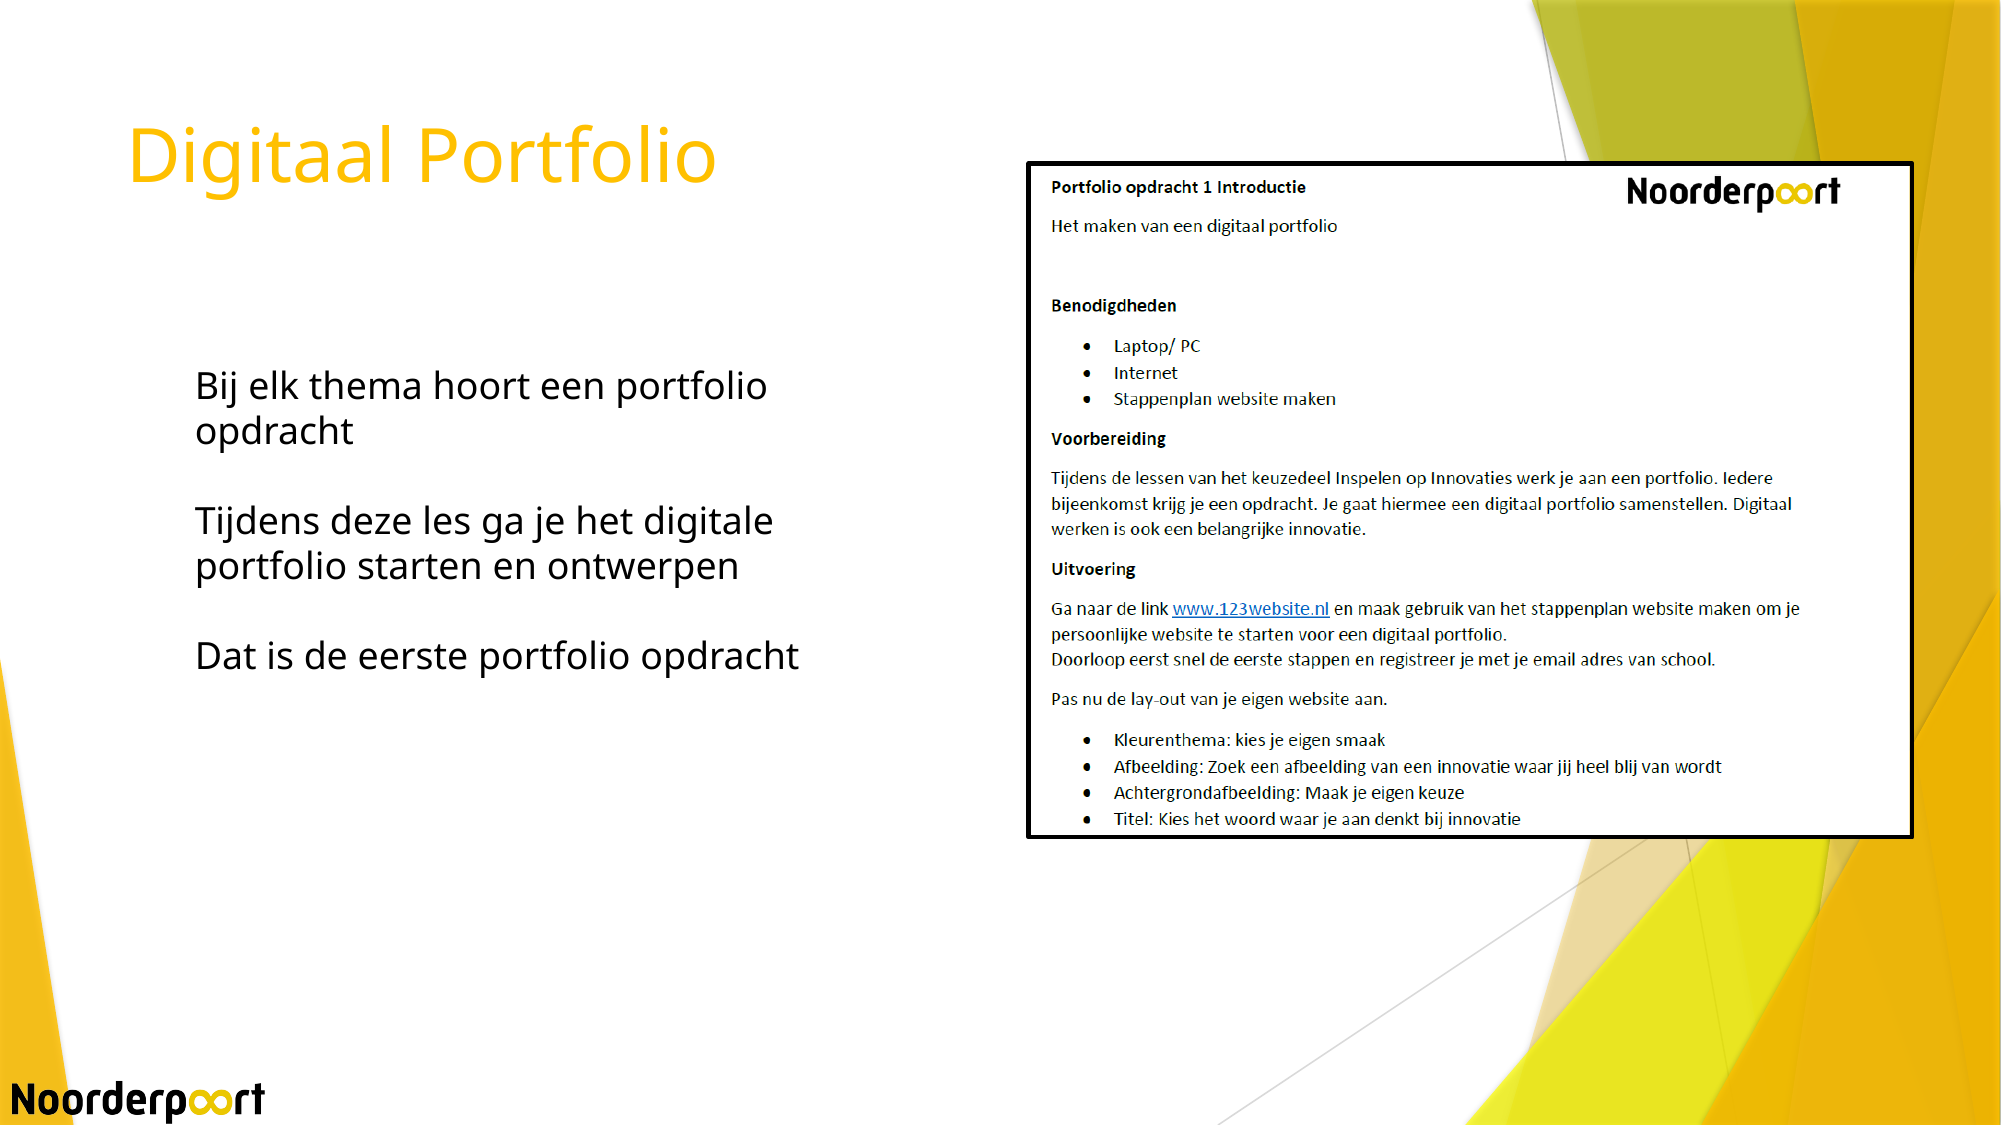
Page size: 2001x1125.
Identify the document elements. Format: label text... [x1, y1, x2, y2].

list [111, 354, 1522, 992]
text_box Bij elk thema hoort een portfolio opdracht Tijdens deze les ga je het digitale portfolio starten en ontwerpen Dat is de eerste portfolio opdracht [180, 354, 936, 685]
picture [1030, 165, 1911, 836]
title Digitaal Portfolio [111, 99, 1522, 317]
picture [10, 1079, 267, 1125]
